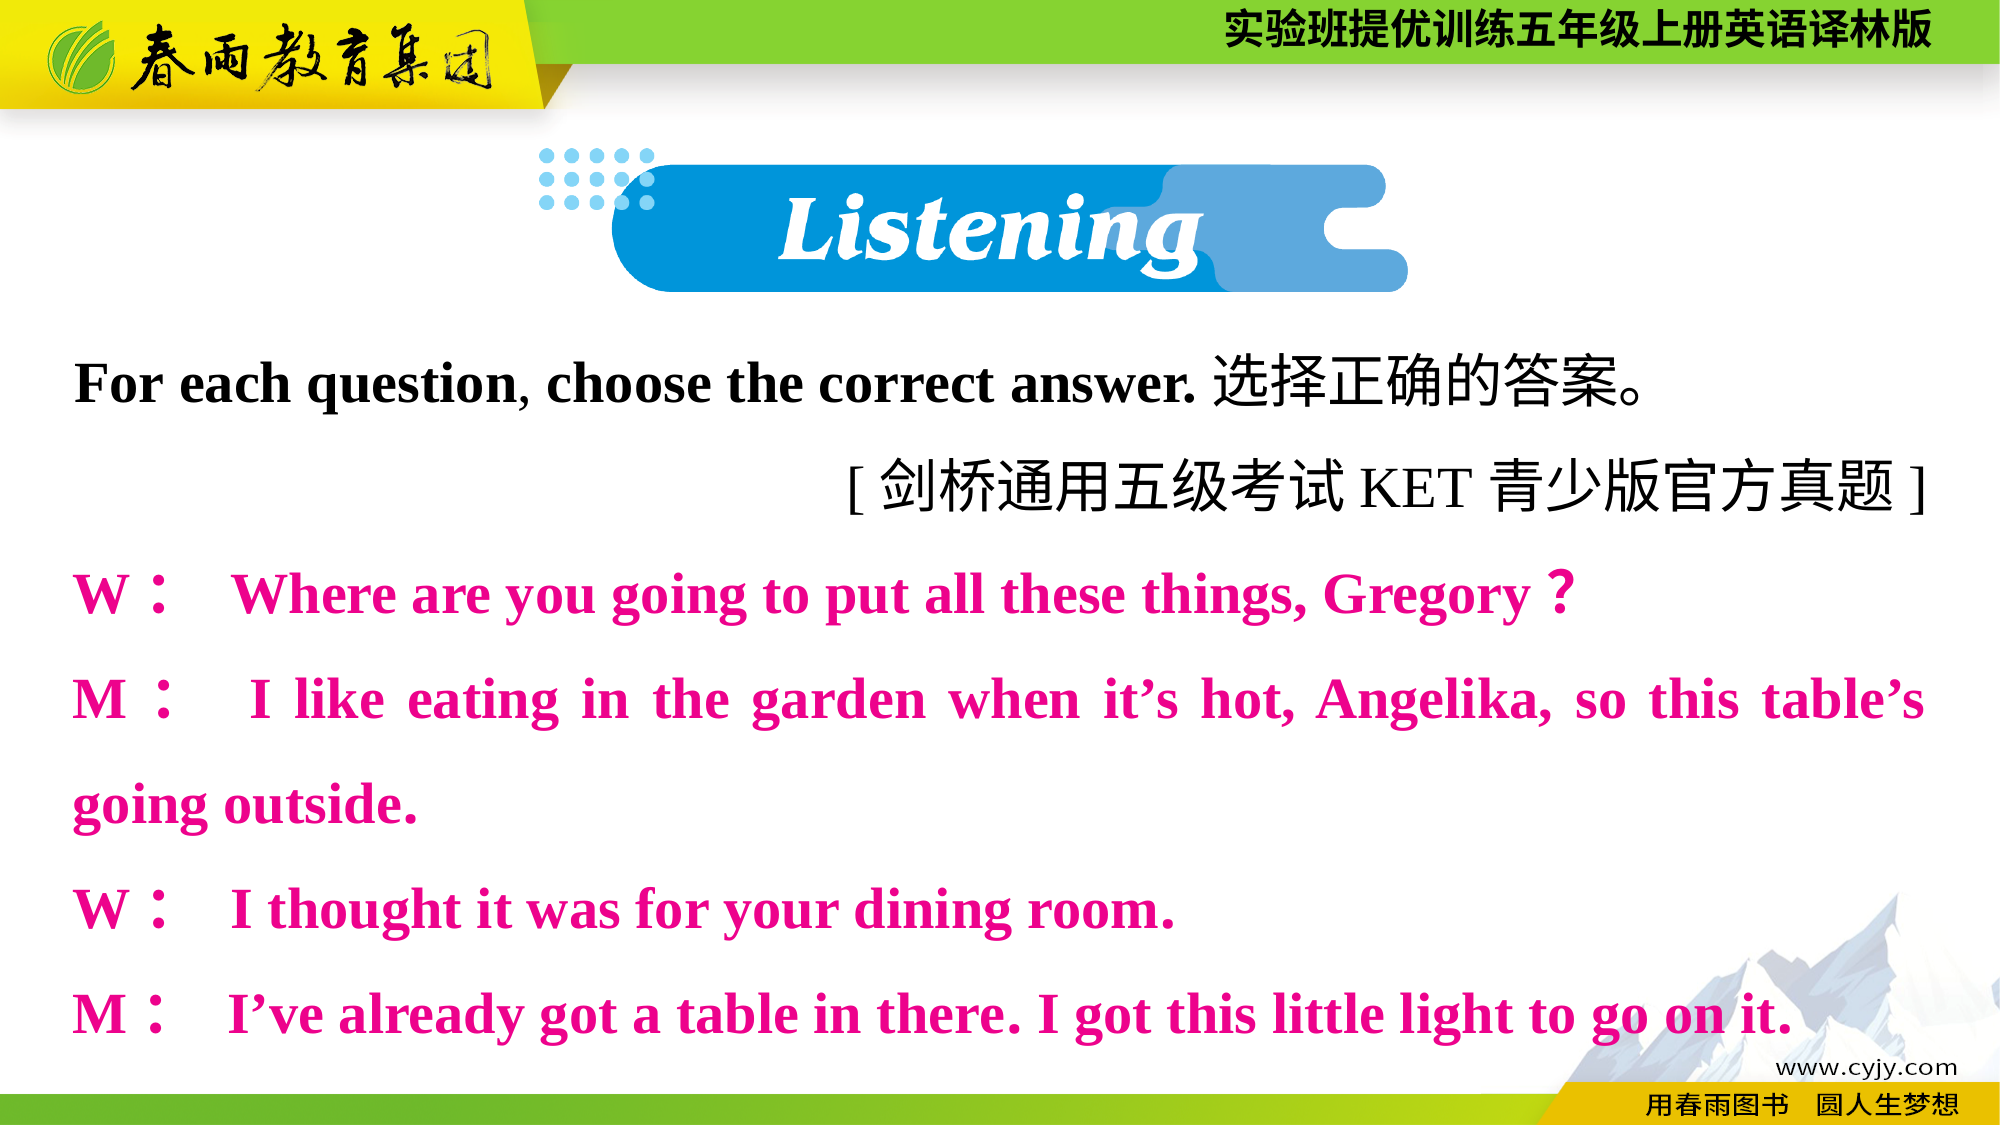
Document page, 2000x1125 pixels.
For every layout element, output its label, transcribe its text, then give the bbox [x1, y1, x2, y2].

picture [0, 0, 2000, 1125]
list For each question, choose the correct answer.选择正确的答案。 [剑桥通用五级考试KET青少版官方真题] [59, 301, 1944, 529]
text_box W： Where are you going to put all these things, Gregory？ M： I like eating in the garden when it’s hot, Angelika, so this table’s going outside. W： I thought it was for your dining room. M： I’ve already got a table in there. I got this little light to go on it. [57, 512, 1942, 1053]
